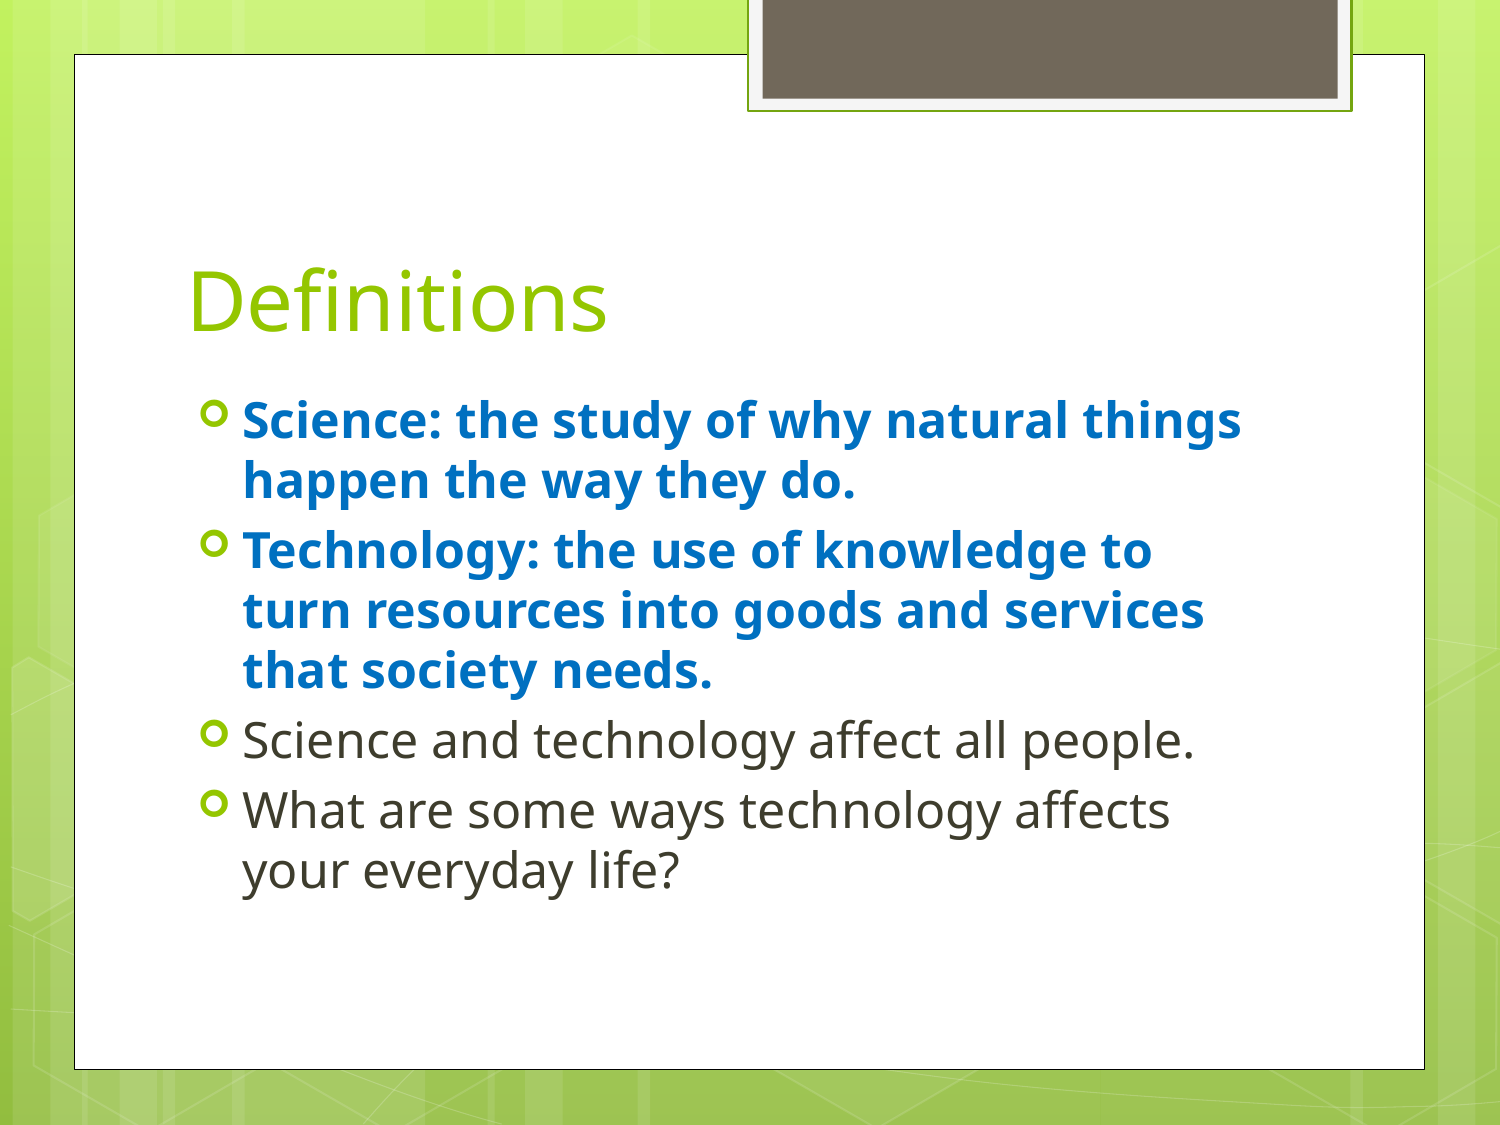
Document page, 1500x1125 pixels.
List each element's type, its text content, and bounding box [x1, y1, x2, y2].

title Definitions [171, 168, 1324, 357]
list Science: the study of why natural things happen the way they do. Technology: the use of knowledge to turn resources into goods and services that society needs. Science and technology affect all people. What are some ways technology affects your everyday life? [171, 381, 1283, 957]
